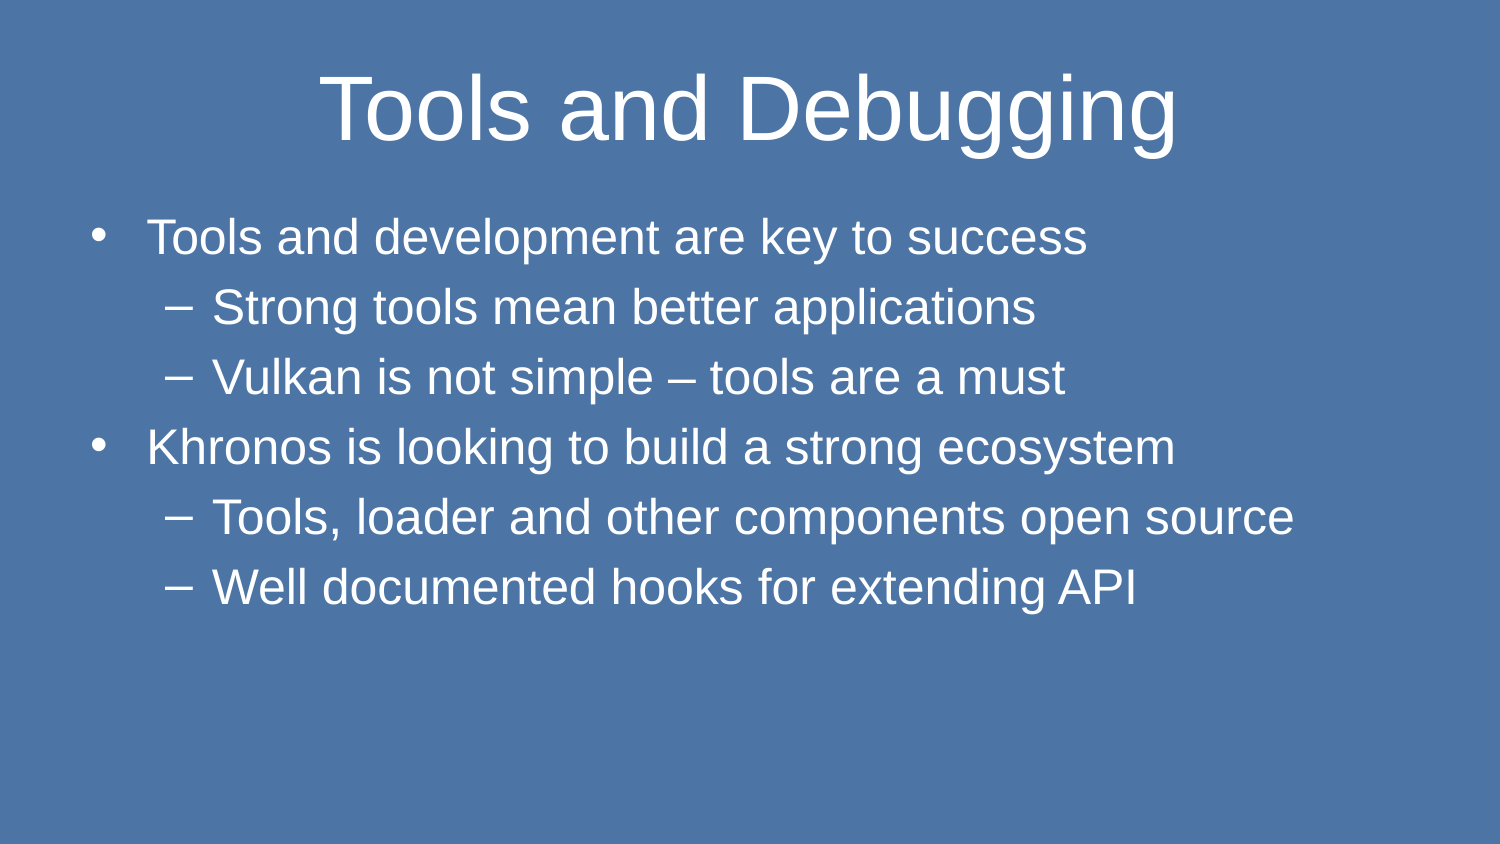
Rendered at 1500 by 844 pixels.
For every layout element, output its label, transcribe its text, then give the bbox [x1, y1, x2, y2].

title Tools and Debugging [75, 33, 1425, 175]
list Tools and development are key to success Strong tools mean better applications Vulkan is not simple – tools are a must Khronos is looking to build a strong ecosystem Tools, loader and other components open source Well documented hooks for extending API [75, 196, 1425, 754]
